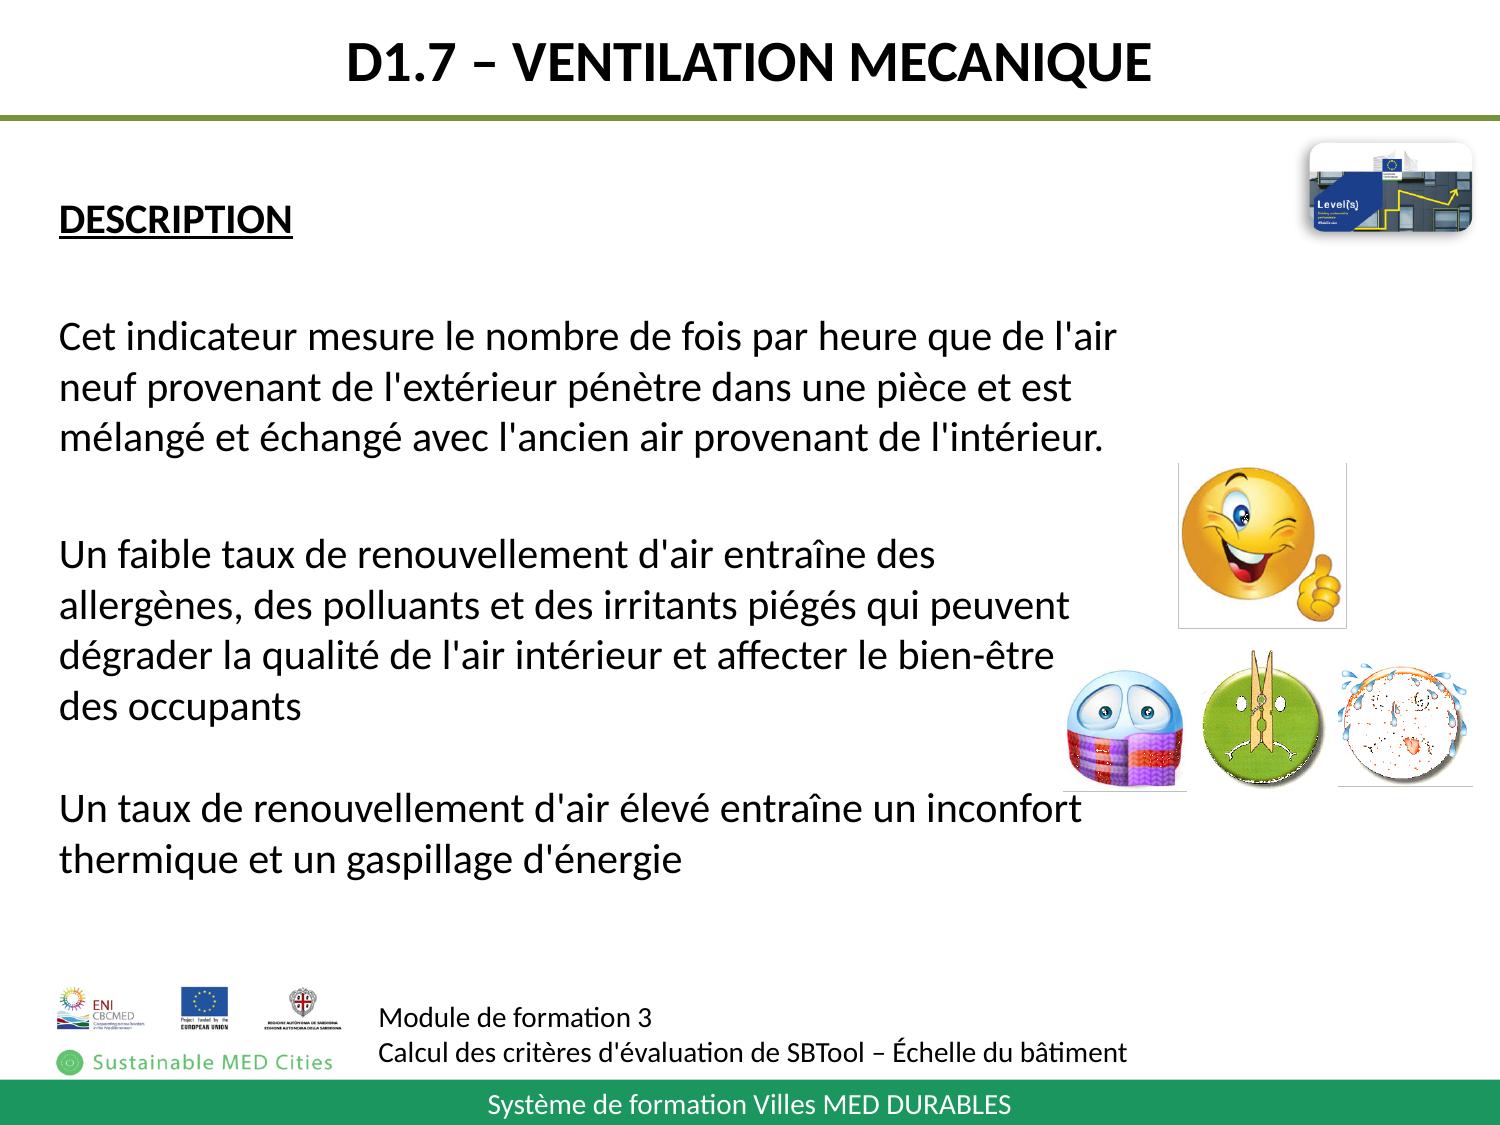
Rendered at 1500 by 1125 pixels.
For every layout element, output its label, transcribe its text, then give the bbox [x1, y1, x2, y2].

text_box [0, 972, 1500, 1125]
picture [1309, 142, 1473, 232]
title D1.7 – VENTILATION MECANIQUE [0, 0, 1500, 117]
list DESCRIPTION Cet indicateur mesure le nombre de fois par heure que de l'air neuf provenant de l'extérieur pénètre dans une pièce et est mélangé et échangé avec l'ancien air provenant de l'intérieur. Un faible taux de renouvellement d'air entraîne des allergènes, des polluants et des irritants piégés qui peuvent dégrader la qualité de l'air intérieur et affecter le bien-être des occupants Un taux de renouvellement d'air élevé entraîne un inconfort thermique et un gaspillage d'énergie [43, 184, 1137, 944]
picture [1063, 462, 1473, 800]
